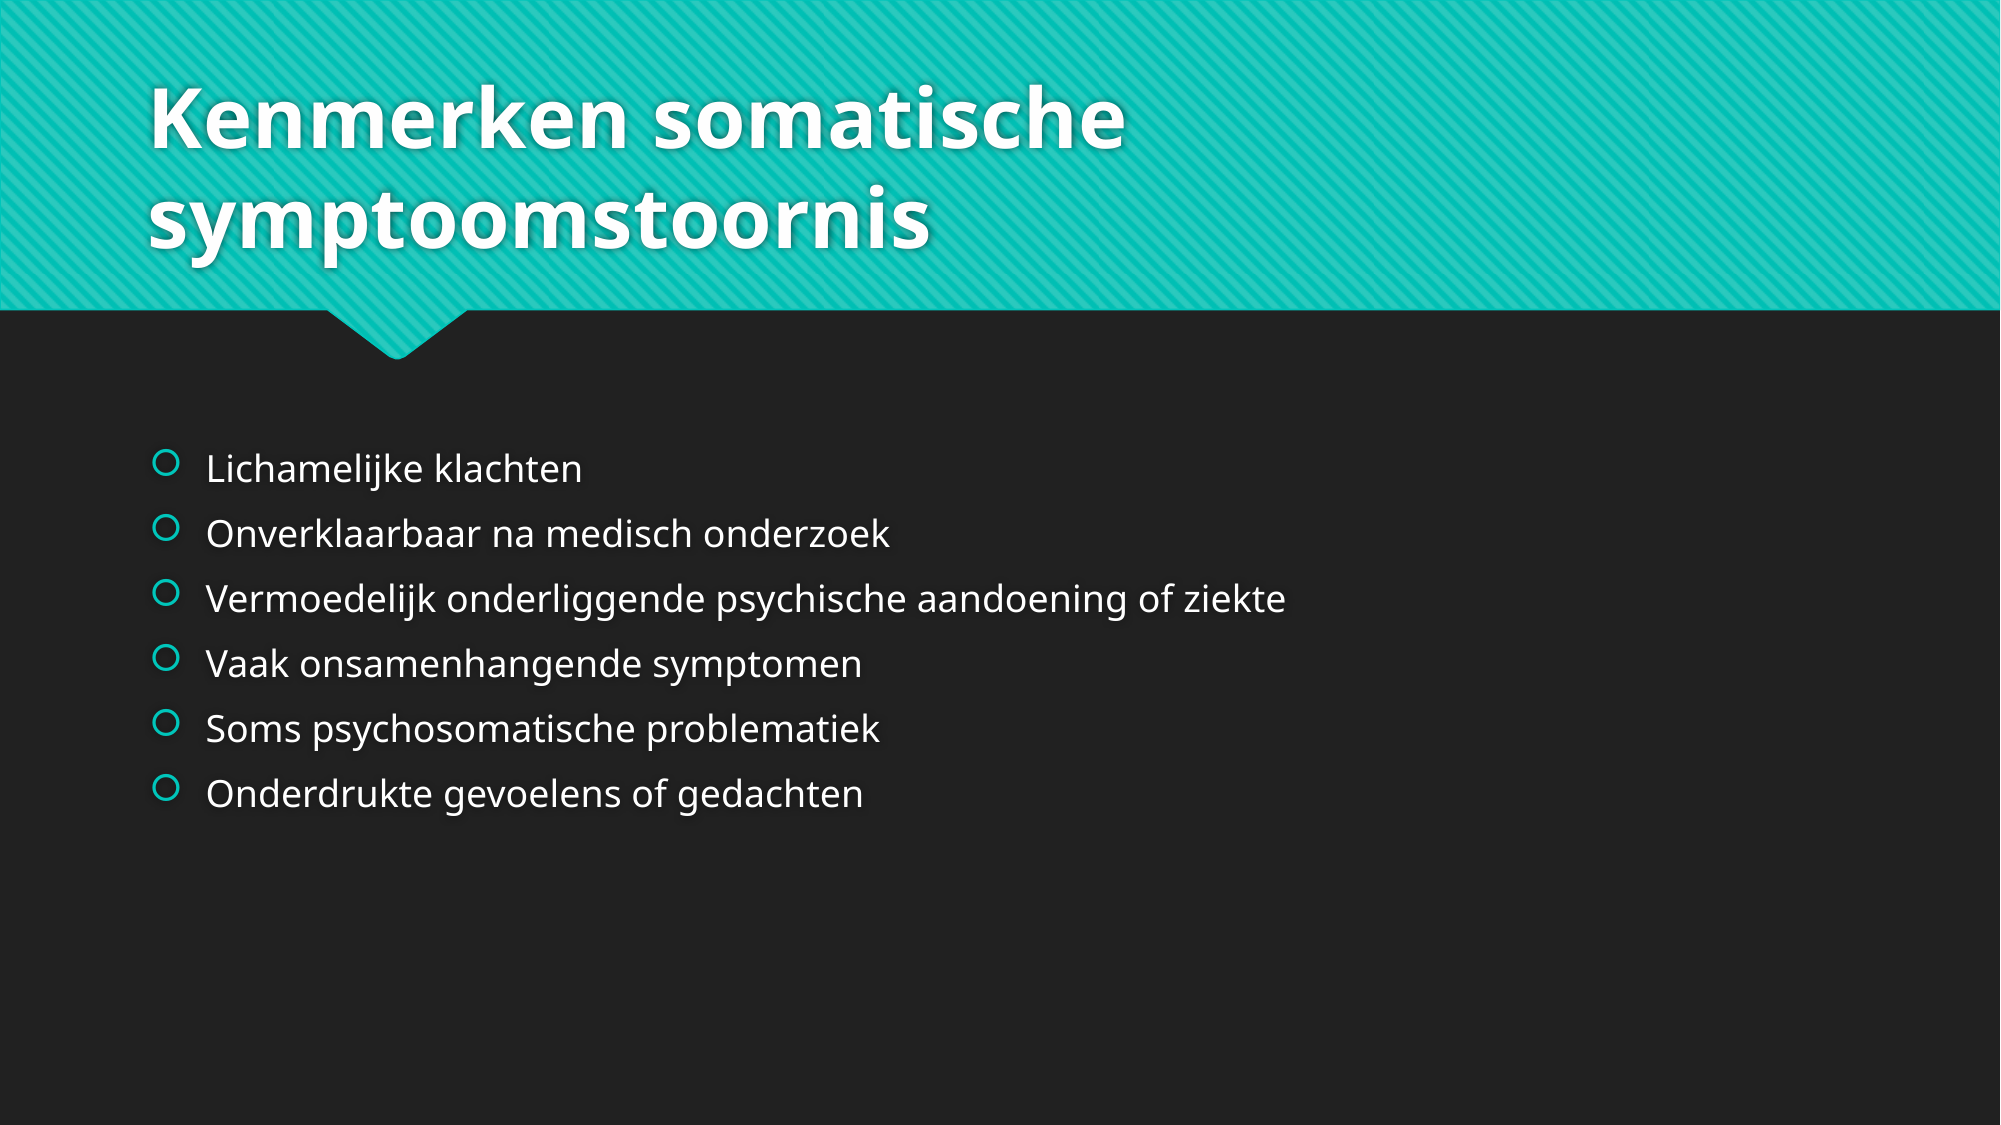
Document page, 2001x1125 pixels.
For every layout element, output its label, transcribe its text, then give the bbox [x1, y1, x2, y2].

list Lichamelijke klachten Onverklaarbaar na medisch onderzoek Vermoedelijk onderliggende psychische aandoening of ziekte Vaak onsamenhangende symptomen Soms psychosomatische problematiek Onderdrukte gevoelens of gedachten [134, 364, 1866, 962]
title Kenmerken somatische symptoomstoornis [132, 73, 1868, 273]
